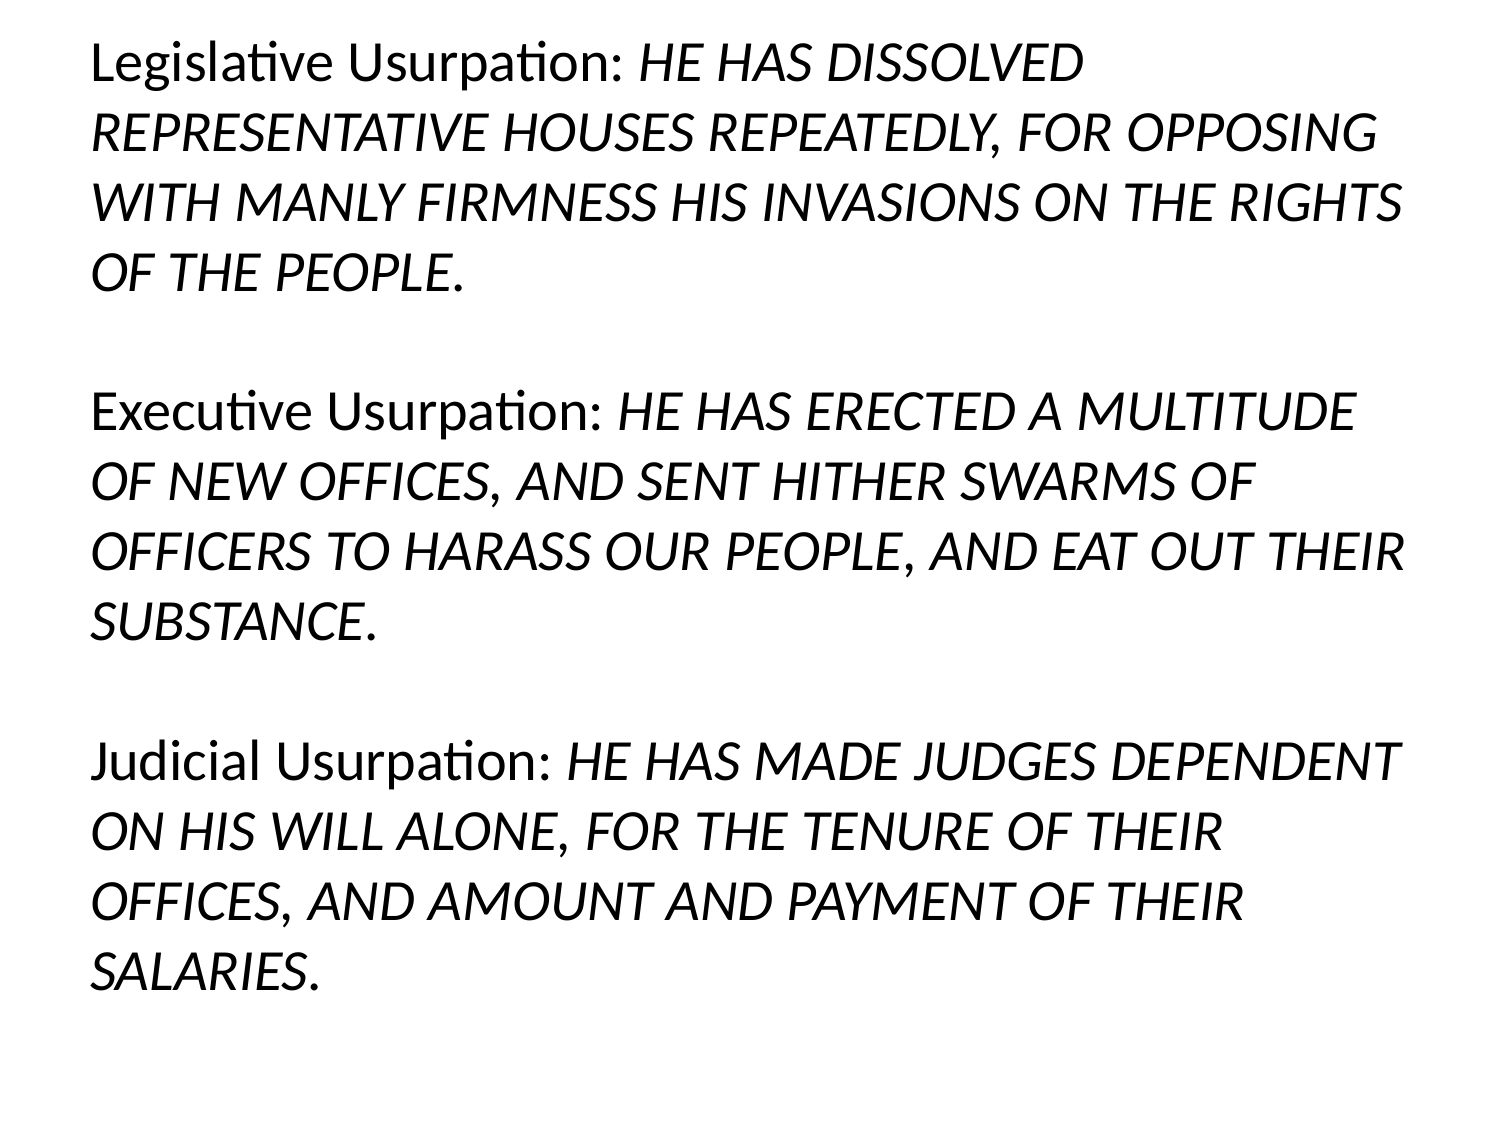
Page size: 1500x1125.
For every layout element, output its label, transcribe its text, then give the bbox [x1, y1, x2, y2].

title Legislative Usurpation: He has dissolved Representative Houses repeatedly, for opposing with manly Firmness his Invasions on the Rights of the People. Executive Usurpation: He has erected a Multitude of new Offices, and sent hither Swarms of Officers to harass our People, and eat out their Substance. Judicial Usurpation: He has made Judges dependent on his Will alone, for the Tenure of their Offices, and Amount and Payment of their Salaries. [74, 44, 1426, 1051]
